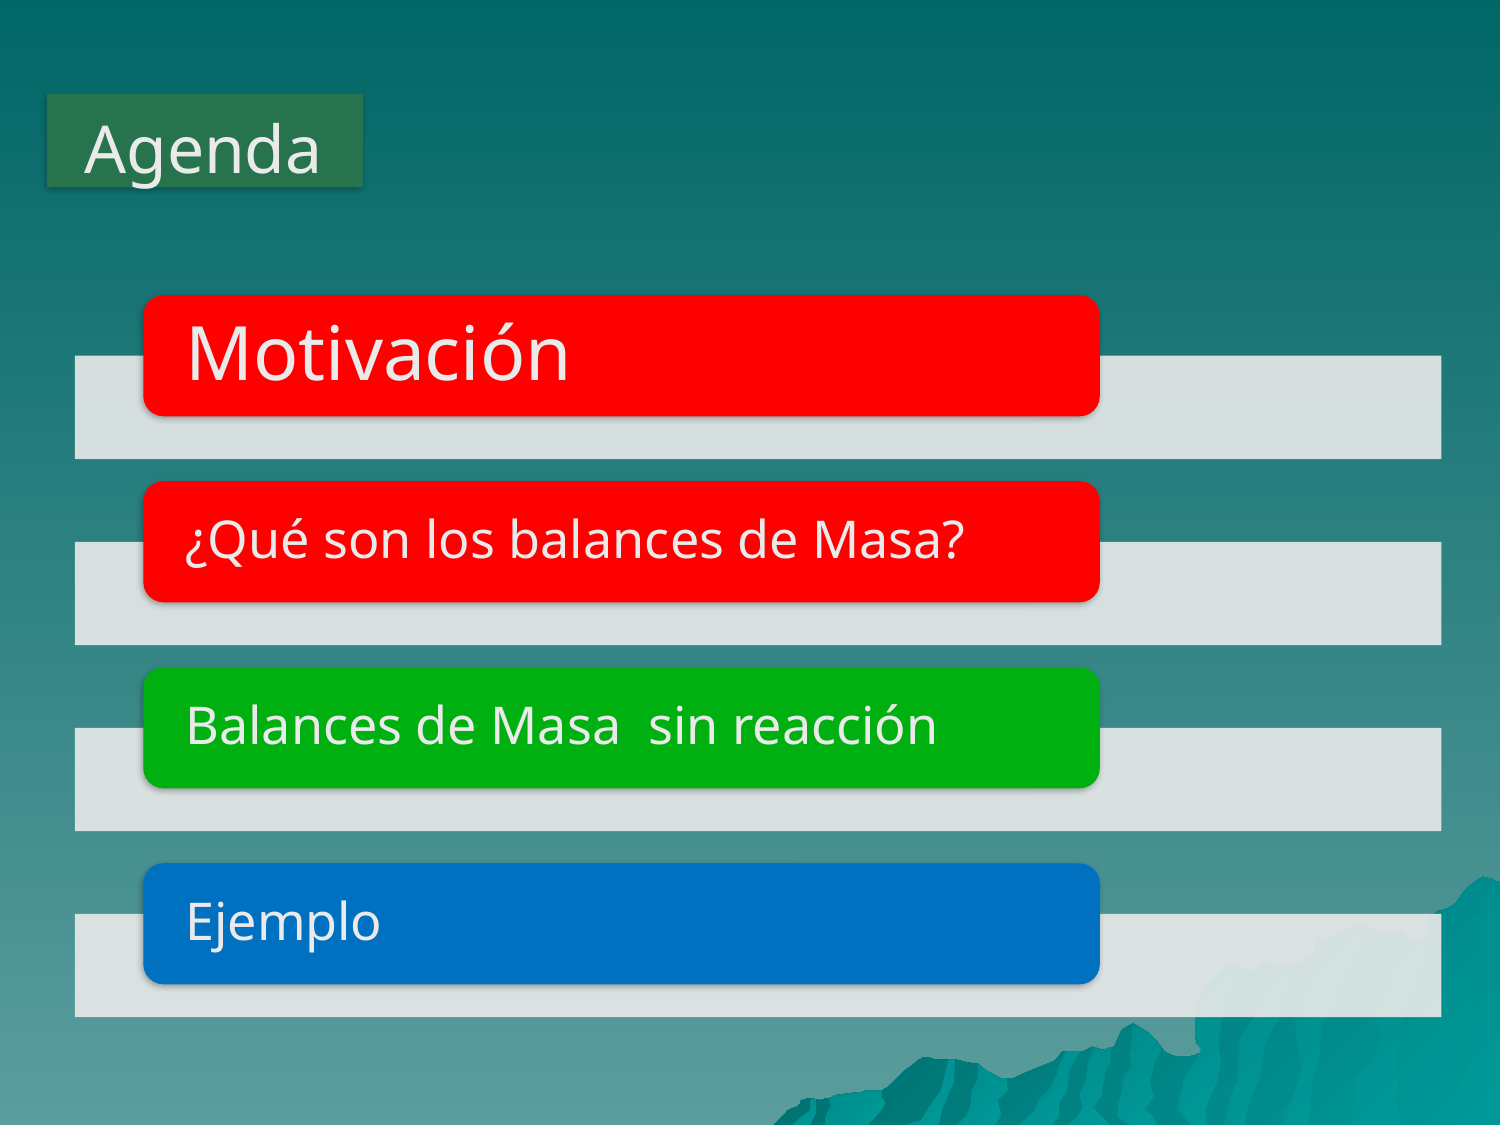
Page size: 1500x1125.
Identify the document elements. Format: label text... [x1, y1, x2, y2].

text_box Agenda [46, 93, 364, 188]
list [74, 245, 1442, 1067]
